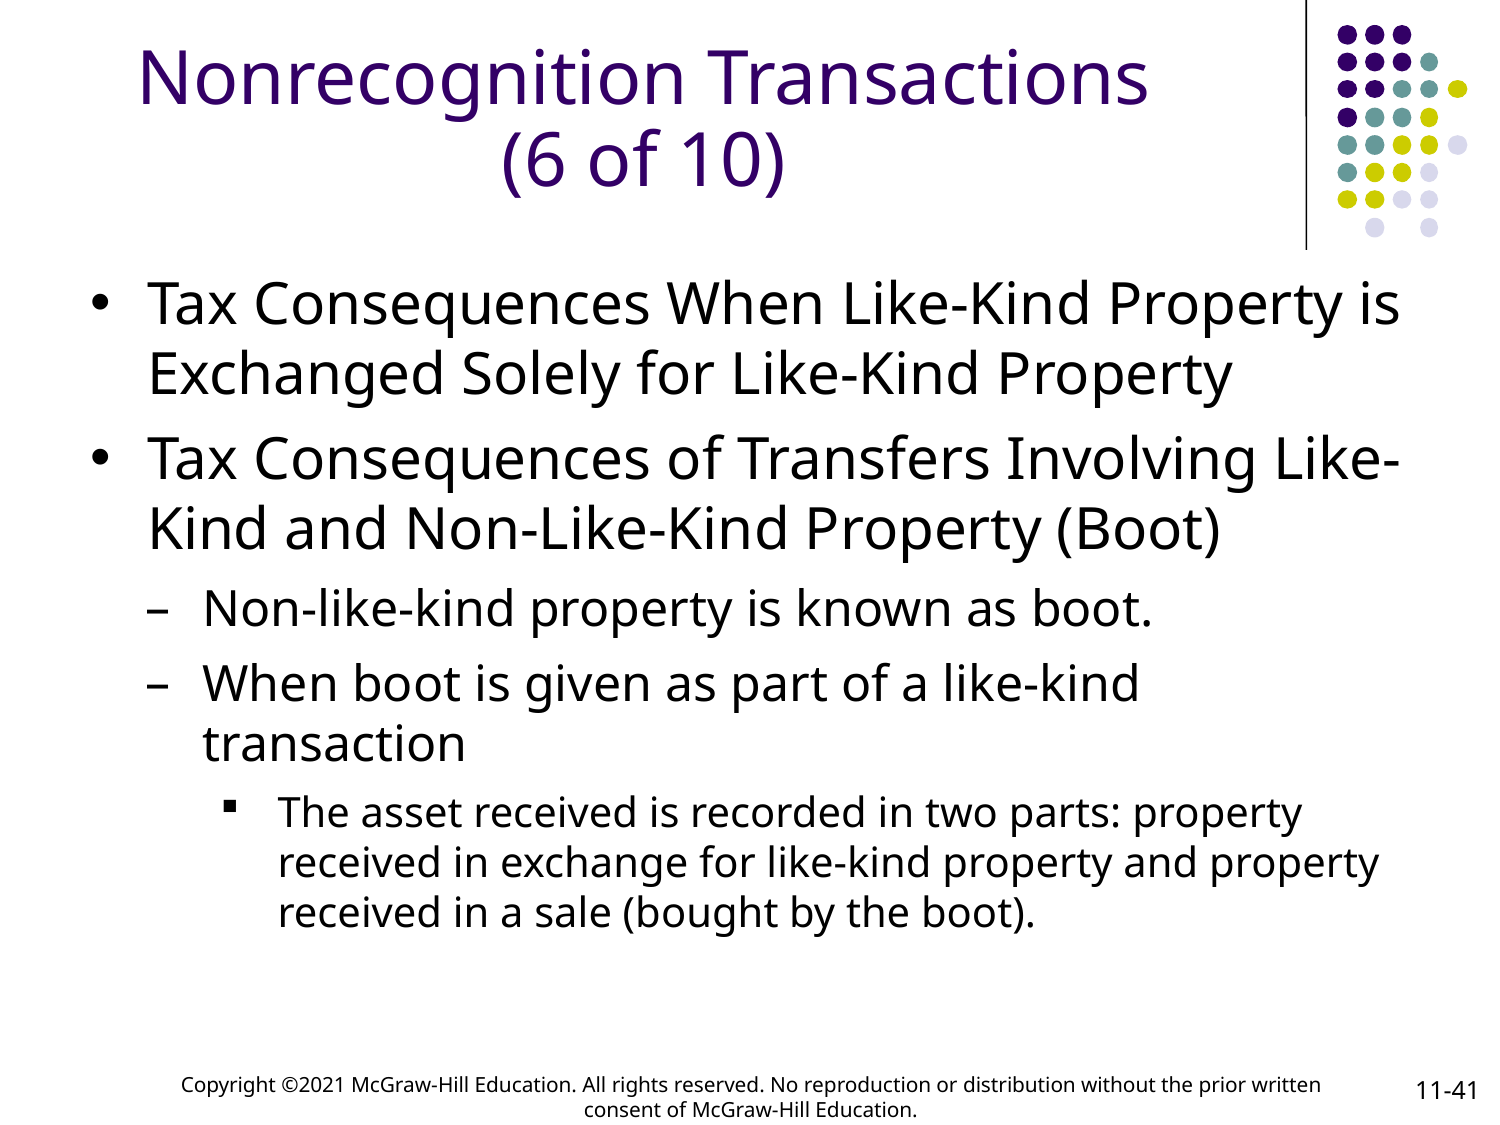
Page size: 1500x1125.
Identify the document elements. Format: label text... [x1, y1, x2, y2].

list Tax Consequences When Like-Kind Property is Exchanged Solely for Like-Kind Property Tax Consequences of Transfers Involving Like-Kind and Non-Like-Kind Property (Boot) Non-like-kind property is known as boot. When boot is given as part of a like-kind transaction The asset received is recorded in two parts: property received in exchange for like-kind property and property received in a sale (bought by the boot). [75, 259, 1425, 1062]
title Nonrecognition Transactions (6 of 10) [32, 8, 1275, 234]
slide_number 11-41 [1345, 1061, 1496, 1122]
